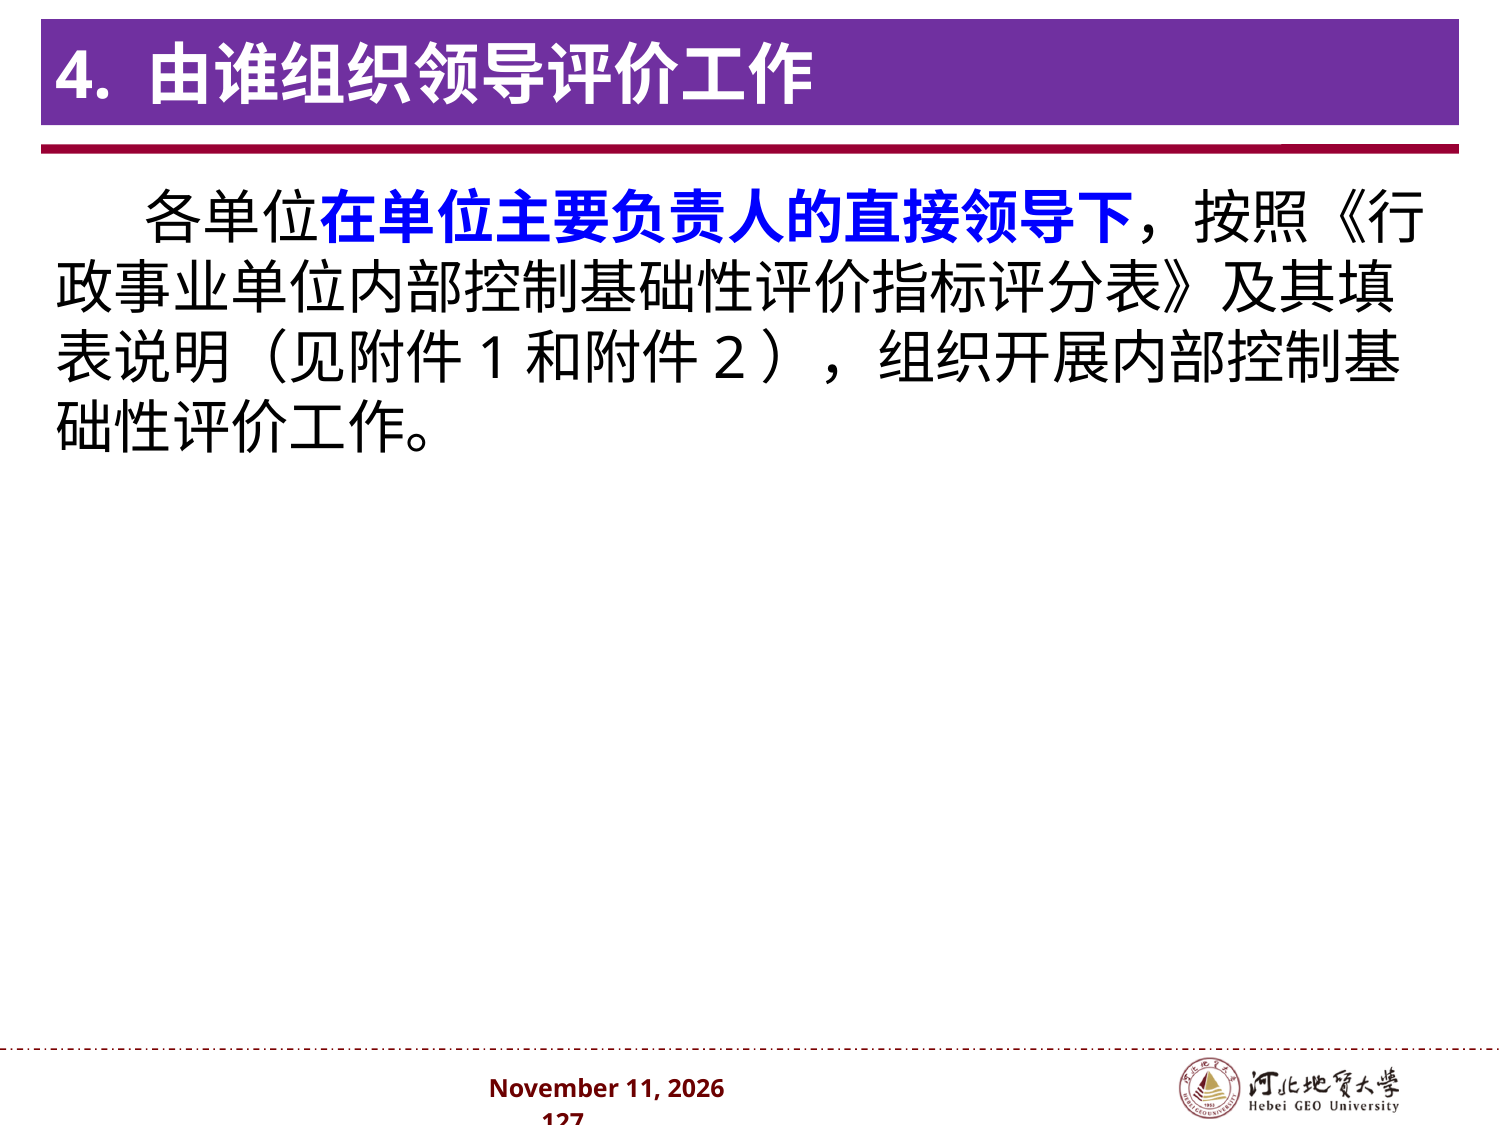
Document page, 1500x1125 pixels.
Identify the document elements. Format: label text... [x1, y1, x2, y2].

picture [1159, 1049, 1420, 1125]
list 各单位在单位主要负责人的直接领导下，按照《行政事业单位内部控制基础性评价指标评分表》及其填表说明（见附件1和附件2），组织开展内部控制基础性评价工作。 [40, 172, 1460, 1036]
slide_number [473, 1064, 990, 1109]
title 4. 由谁组织领导评价工作 [40, 18, 1460, 126]
